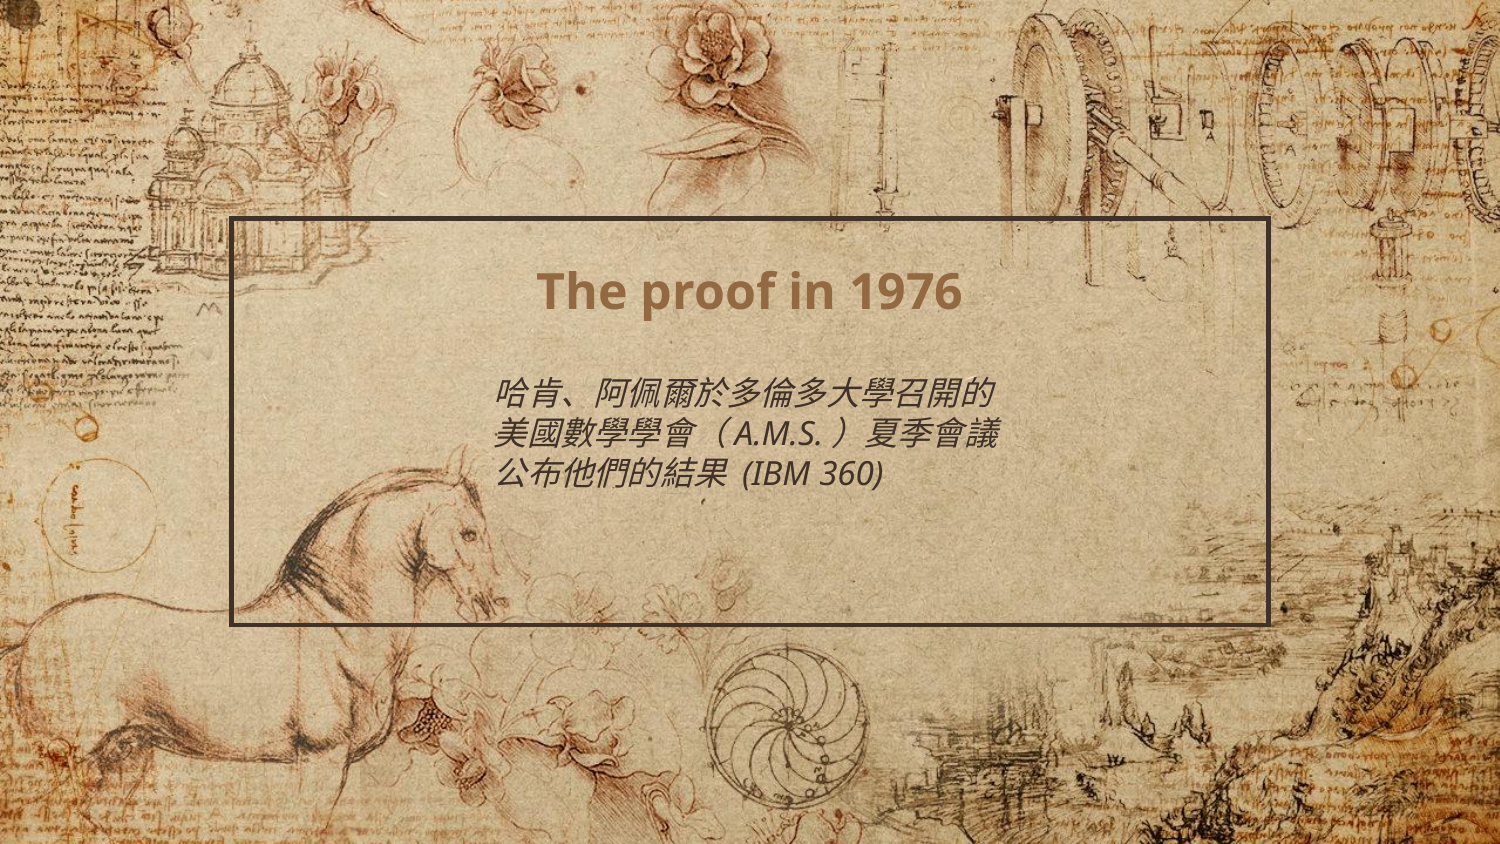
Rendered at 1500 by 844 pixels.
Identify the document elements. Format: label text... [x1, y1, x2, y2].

picture [0, 0, 1500, 844]
title The proof in 1976 [248, 144, 1252, 335]
subtitle 哈肯、阿佩爾於多倫多大學召開的美國數學學會（A.M.S.）夏季會議公布他們的結果 (IBM 360) [478, 357, 1022, 487]
